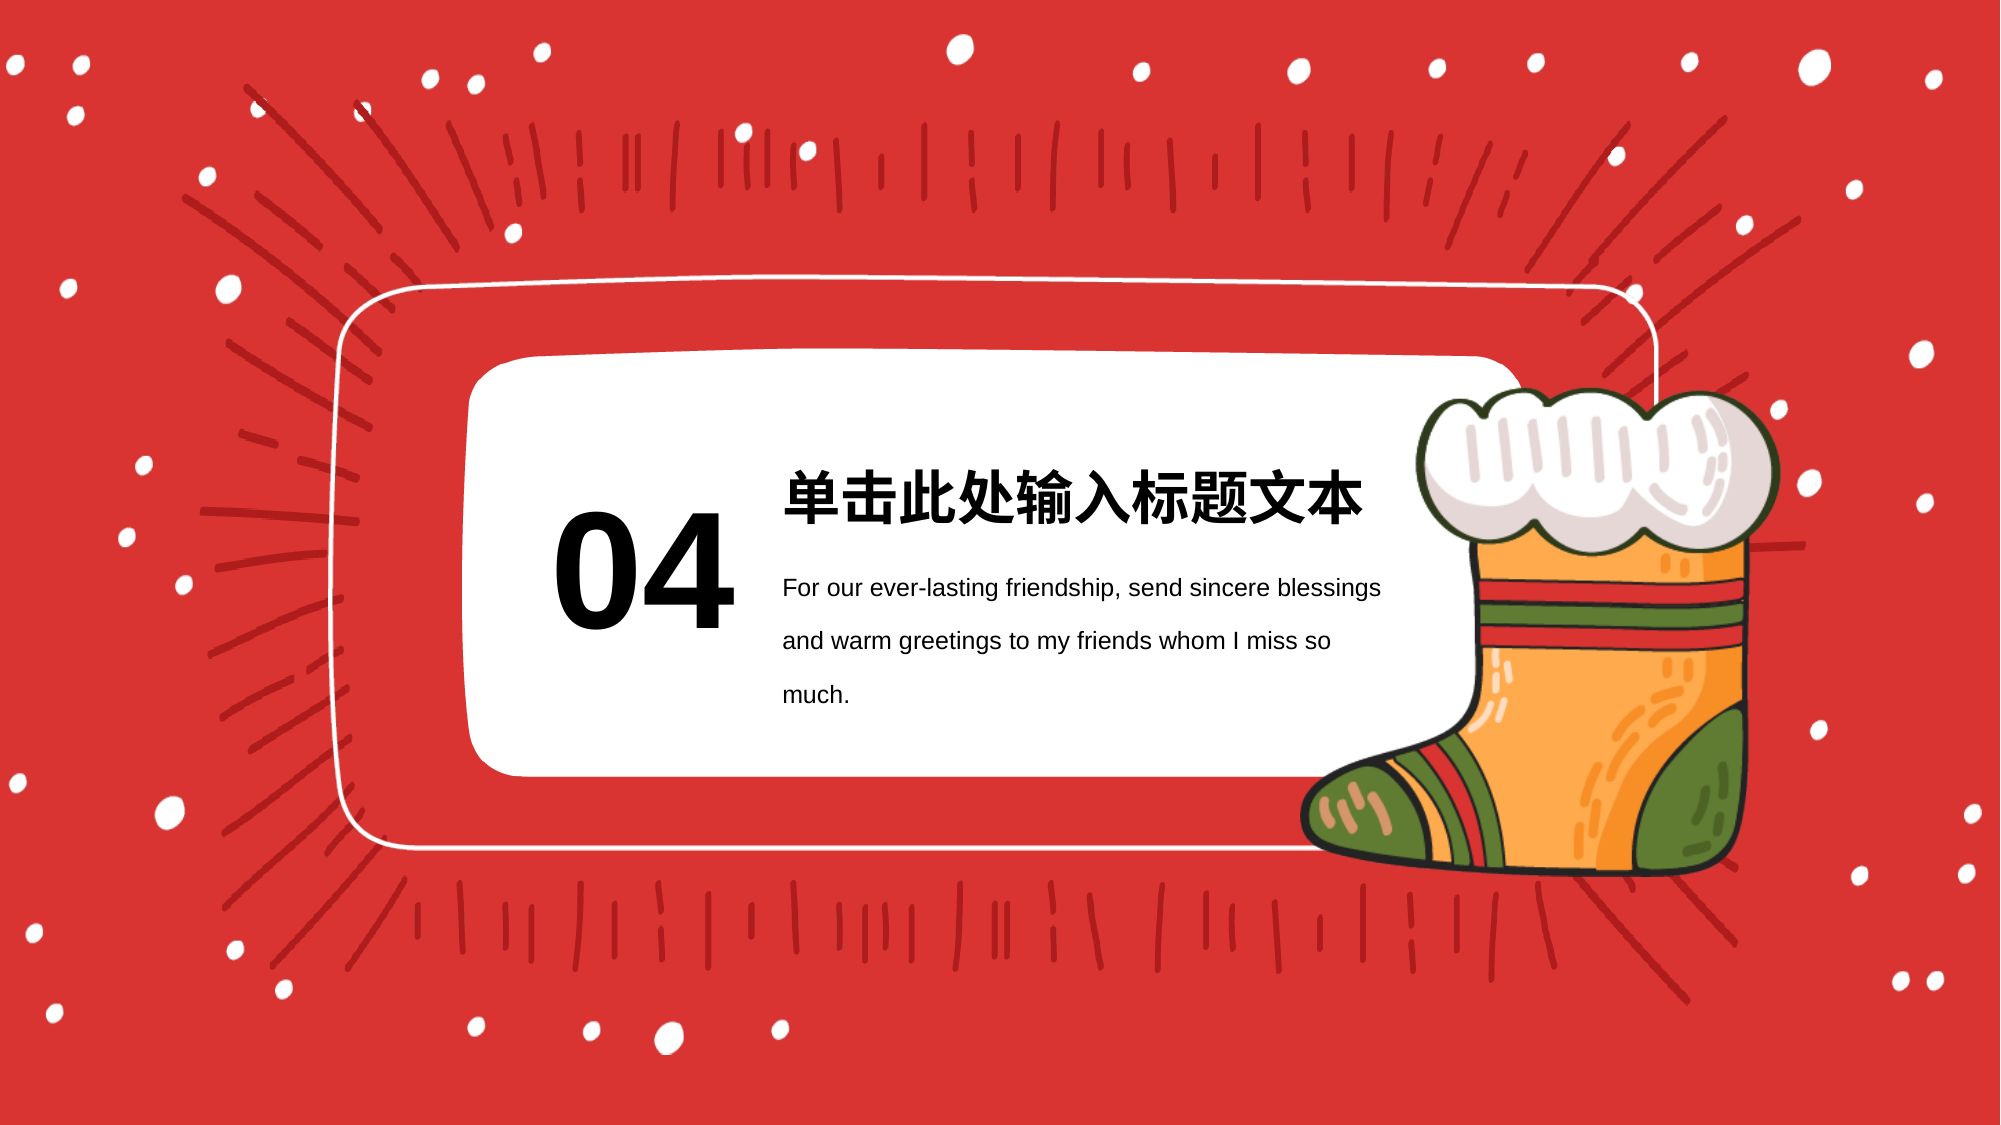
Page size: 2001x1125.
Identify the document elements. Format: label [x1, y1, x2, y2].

picture [6, 34, 1982, 1055]
